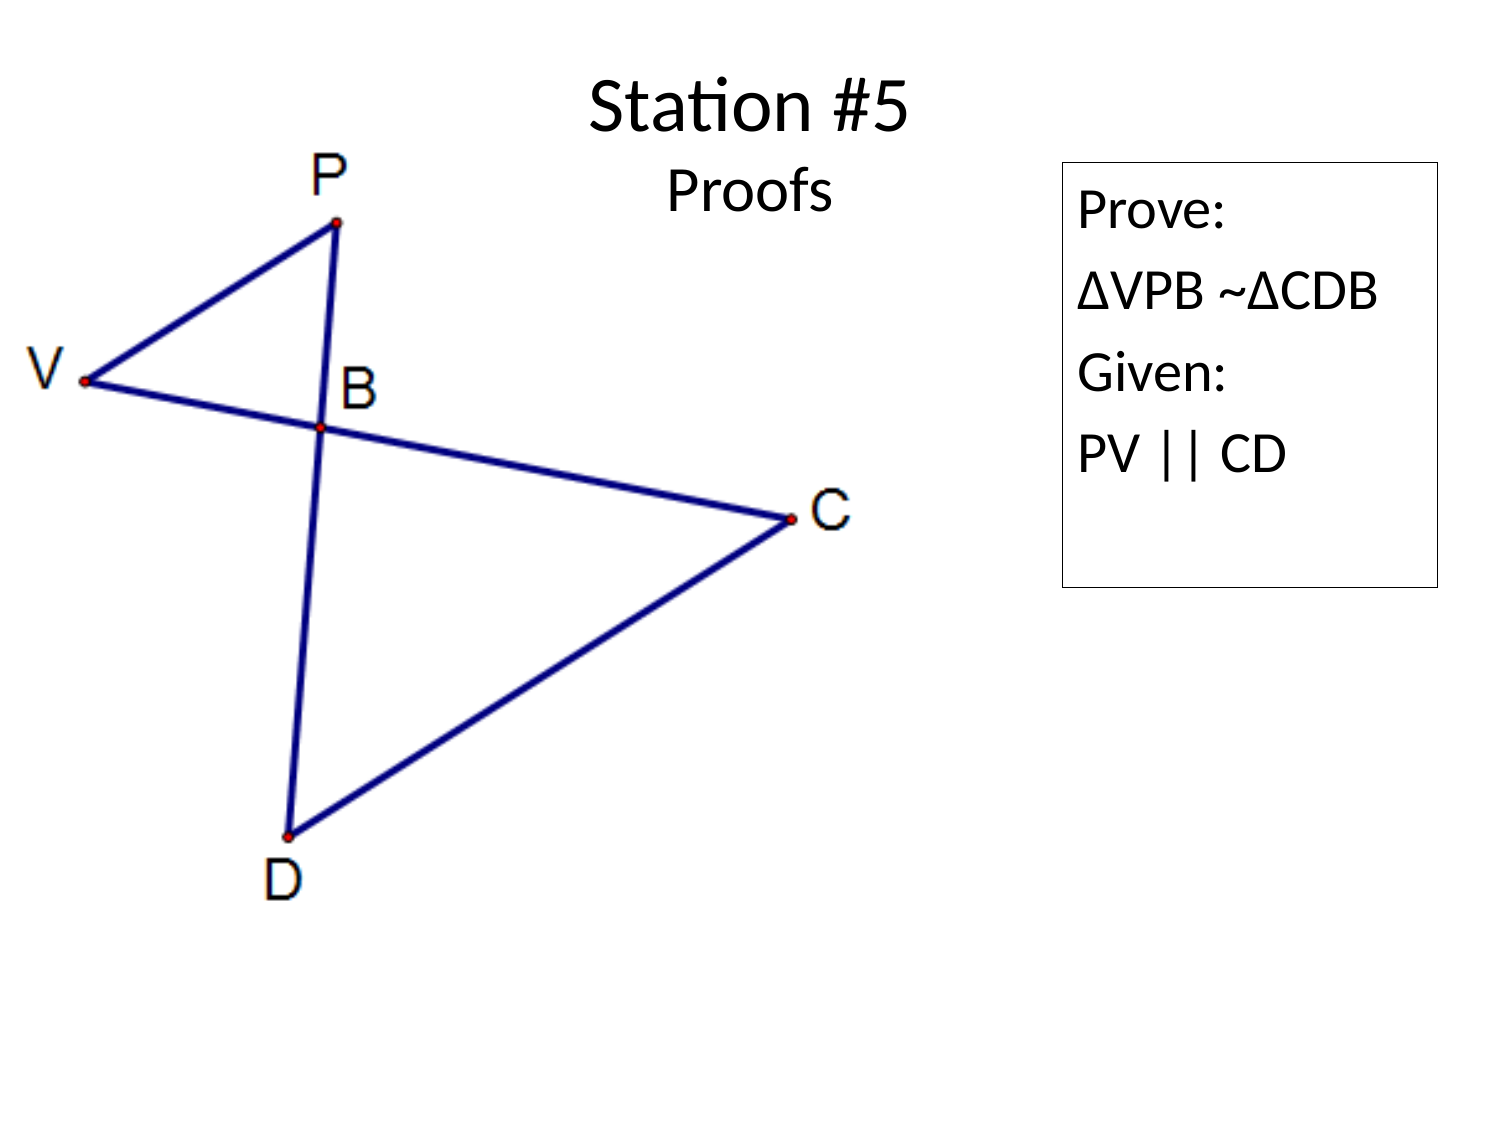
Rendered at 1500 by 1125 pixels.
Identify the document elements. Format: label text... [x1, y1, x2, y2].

title Station #5 Proofs [75, 45, 1425, 233]
text_box Prove: ΔVPB ~ΔCDB Given: PV || CD [1062, 162, 1438, 588]
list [0, 124, 876, 954]
